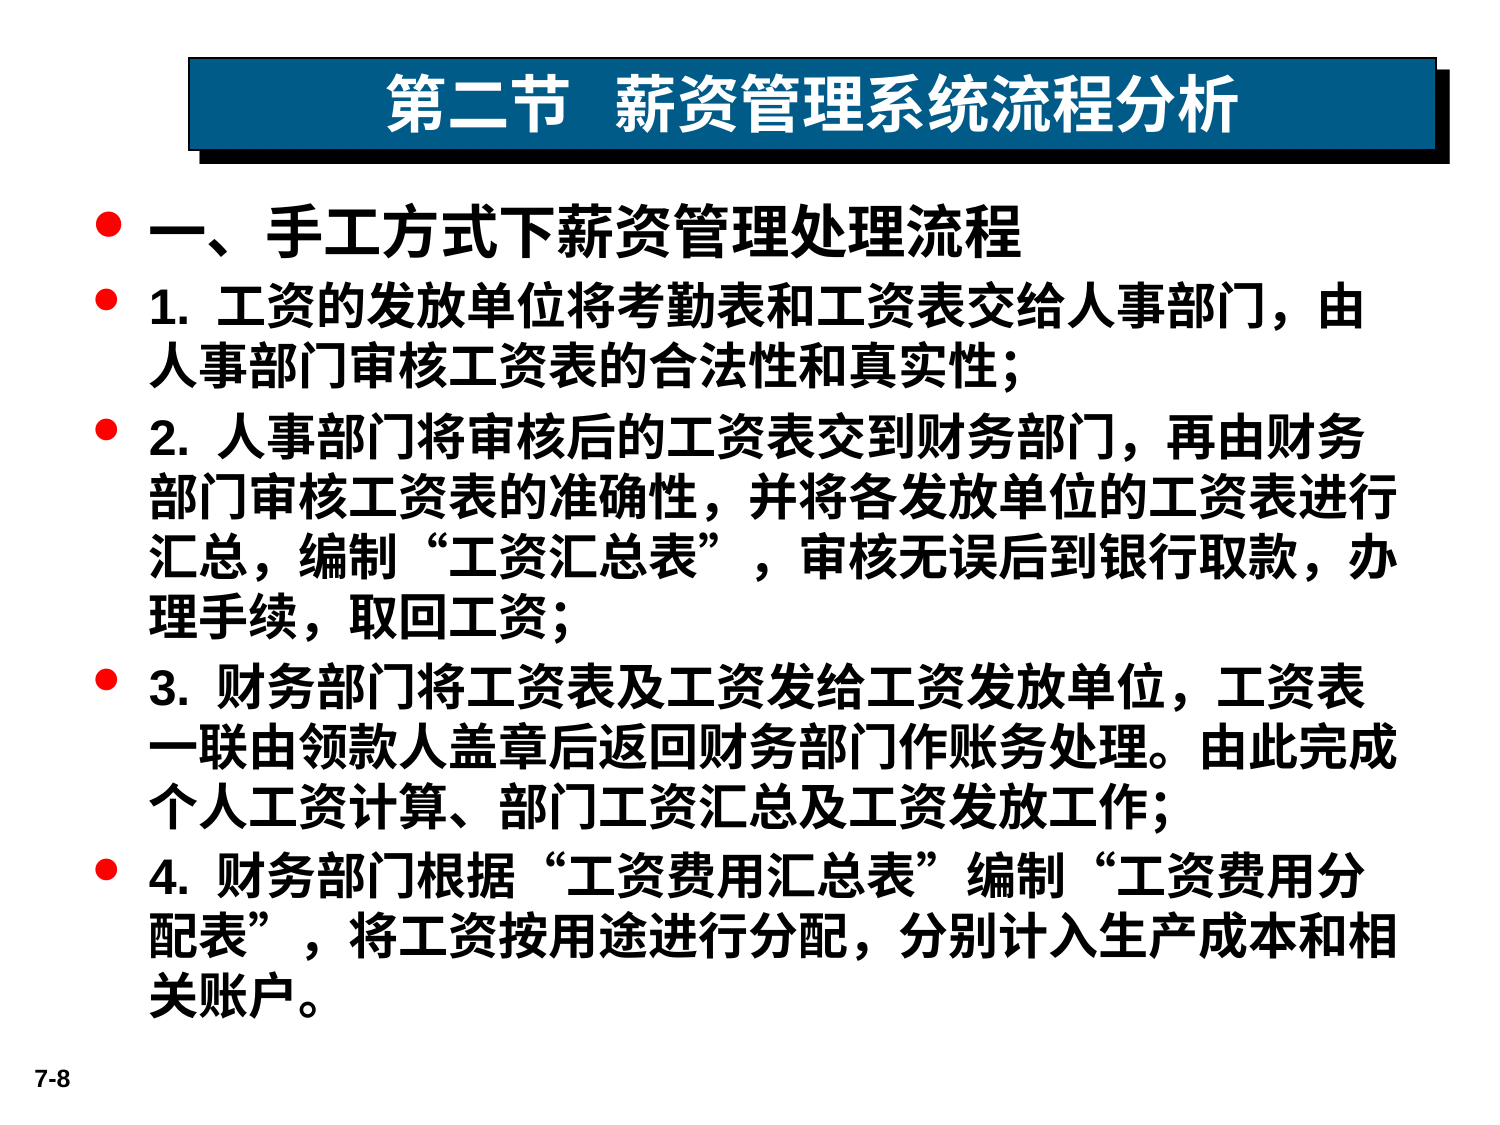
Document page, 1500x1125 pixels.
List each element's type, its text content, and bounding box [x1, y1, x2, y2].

title 第二节 薪资管理系统流程分析 [188, 57, 1437, 151]
list 一、手工方式下薪资管理处理流程 1. 工资的发放单位将考勤表和工资表交给人事部门，由人事部门审核工资表的合法性和真实性； 2. 人事部门将审核后的工资表交到财务部门，再由财务部门审核工资表的准确性，并将各发放单位的工资表进行汇总，编制“工资汇总表”，审核无误后到银行取款，办理手续，取回工资； 3. 财务部门将工资表及工资发给工资发放单位，工资表一联由领款人盖章后返回财务部门作账务处理。由此完成个人工资计算、部门工资汇总及工资发放工作； 4. 财务部门根据“工资费用汇总表”编制“工资费用分配表”，将工资按用途进行分配，分别计入生产成本和相关账户。 [62, 187, 1438, 976]
